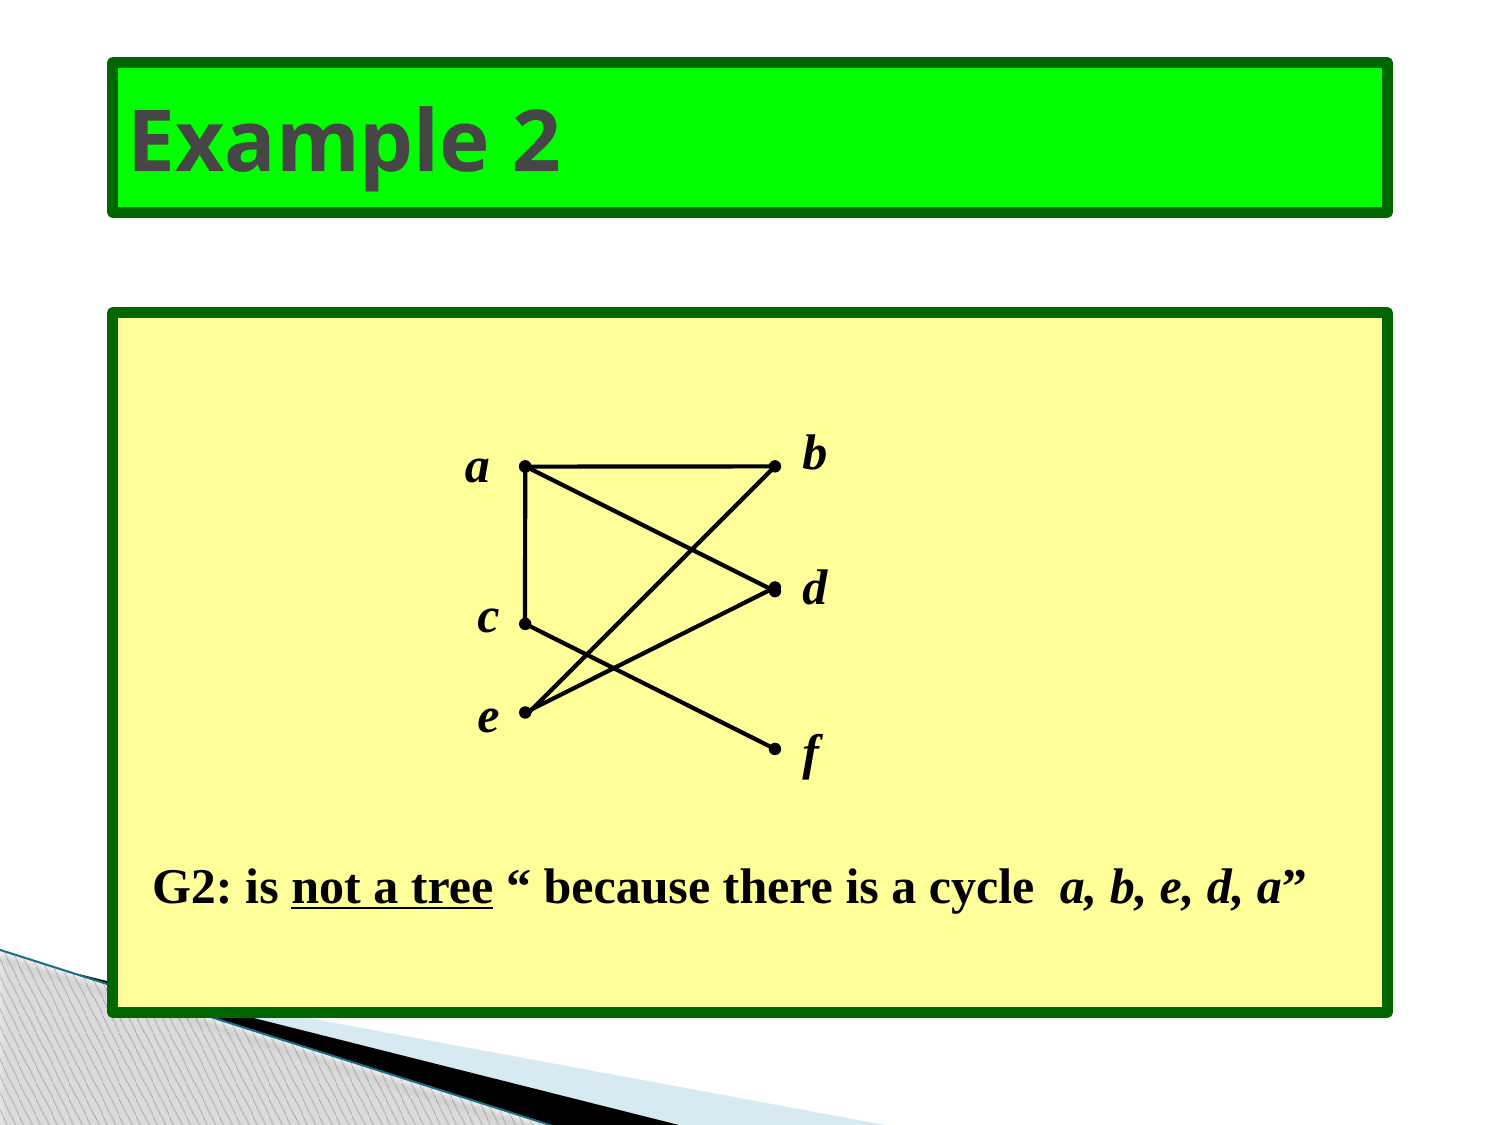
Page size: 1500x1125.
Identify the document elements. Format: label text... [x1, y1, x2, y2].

text_box a [449, 424, 513, 488]
text_box [519, 460, 769, 589]
text_box G2: is not a tree “ because there is a cycle a, b, e, d, a” [137, 846, 1338, 975]
text_box e [462, 674, 560, 738]
list [112, 312, 1388, 1013]
text_box [532, 460, 782, 473]
text_box [768, 590, 782, 598]
text_box f [787, 712, 863, 775]
text_box [519, 668, 613, 719]
text_box [519, 618, 782, 756]
text_box d [787, 547, 863, 613]
title Example 2 [112, 62, 1388, 213]
text_box c [462, 575, 525, 641]
text_box b [787, 412, 863, 475]
text_box [614, 581, 782, 668]
